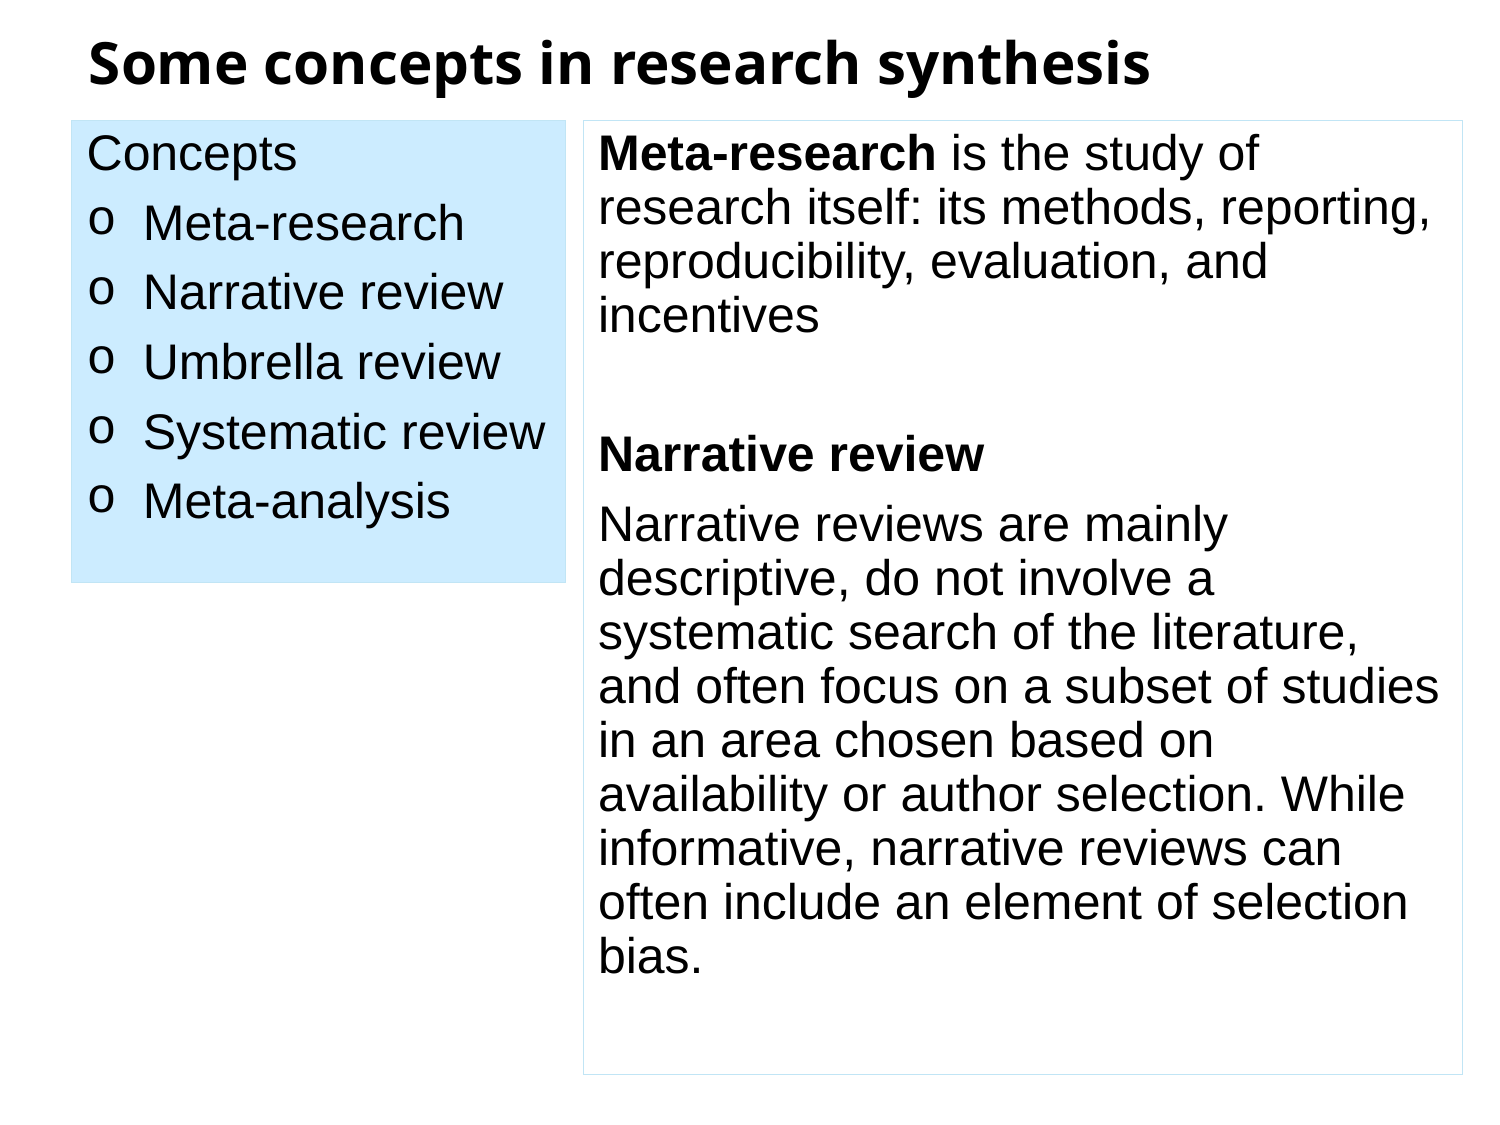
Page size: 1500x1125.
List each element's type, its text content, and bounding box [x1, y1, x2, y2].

list Concepts Meta-research Narrative review Umbrella review Systematic review Meta-analysis [71, 120, 566, 583]
list Meta-research is the study of research itself: its methods, reporting, reproducibility, evaluation, and incentives Narrative review Narrative reviews are mainly descriptive, do not involve a systematic search of the literature, and often focus on a subset of studies in an area chosen based on availability or author selection. While informative, narrative reviews can often include an element of selection bias. [583, 120, 1463, 1075]
title Some concepts in research synthesis [73, 22, 1249, 105]
